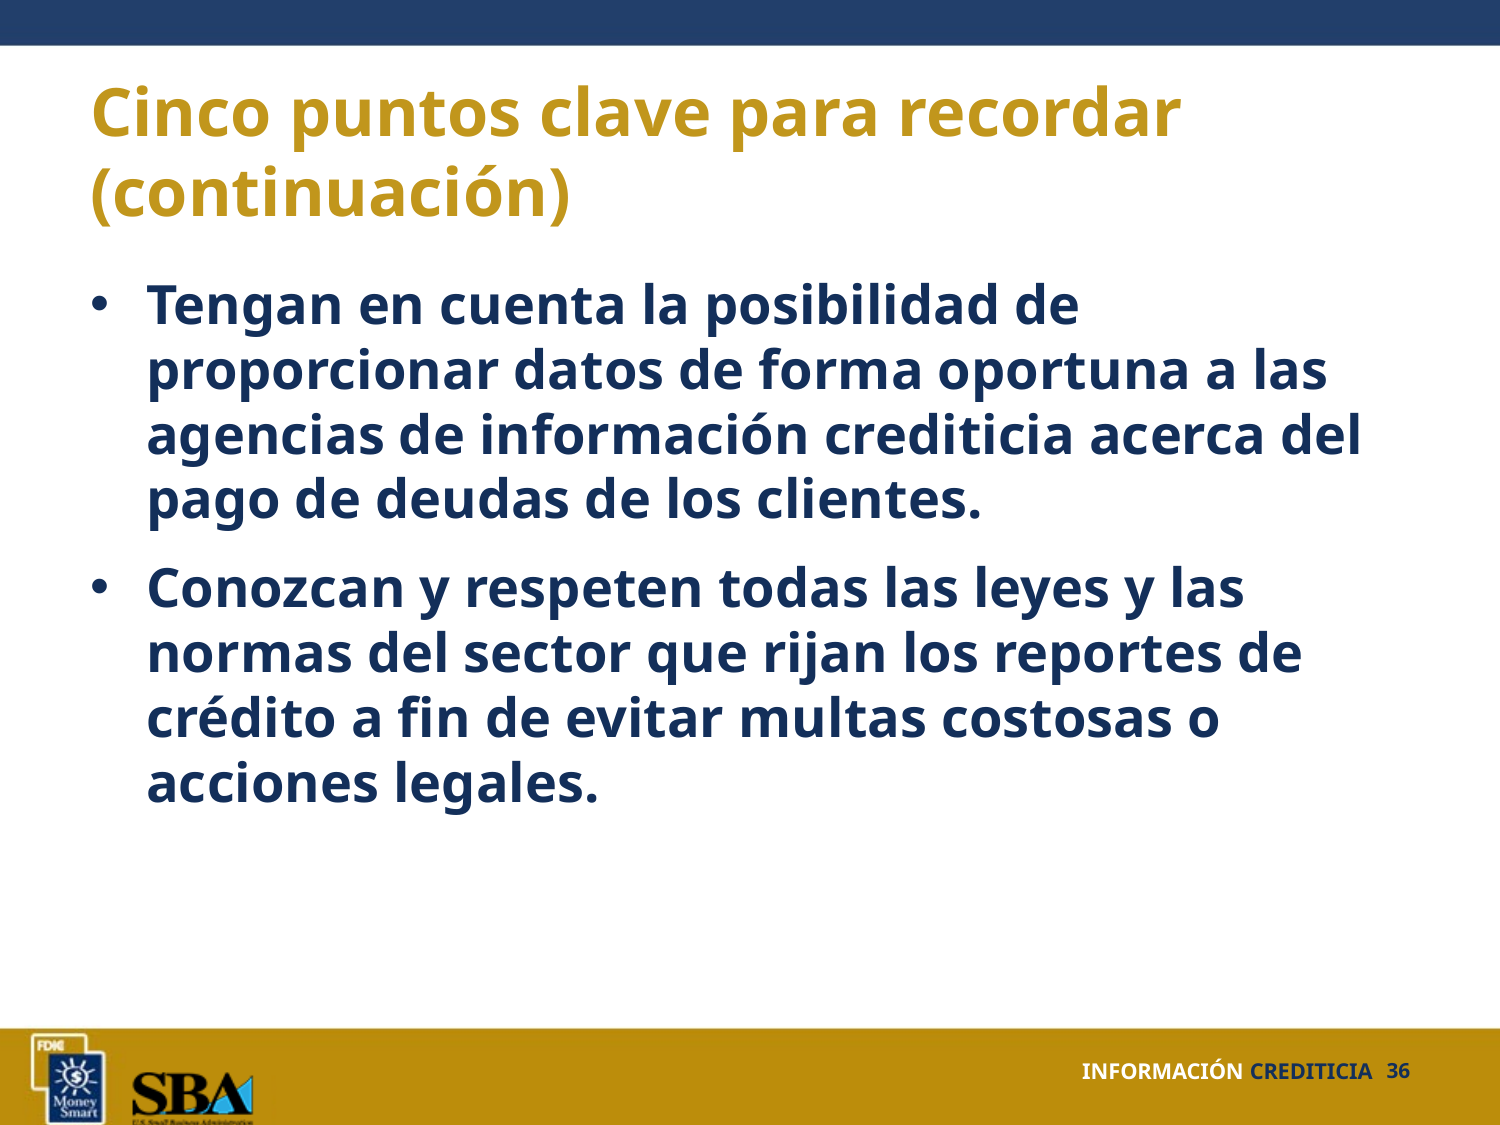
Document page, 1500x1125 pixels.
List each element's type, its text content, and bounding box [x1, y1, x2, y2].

list Tengan en cuenta la posibilidad de proporcionar datos de forma oportuna a las agencias de información crediticia acerca del pago de deudas de los clientes. Conozcan y respeten todas las leyes y las normas del sector que rijan los reportes de crédito a fin de evitar multas costosas o acciones legales. [74, 262, 1463, 876]
title Cinco puntos clave para recordar (continuación) [74, 62, 1426, 163]
picture [0, 0, 1500, 1125]
